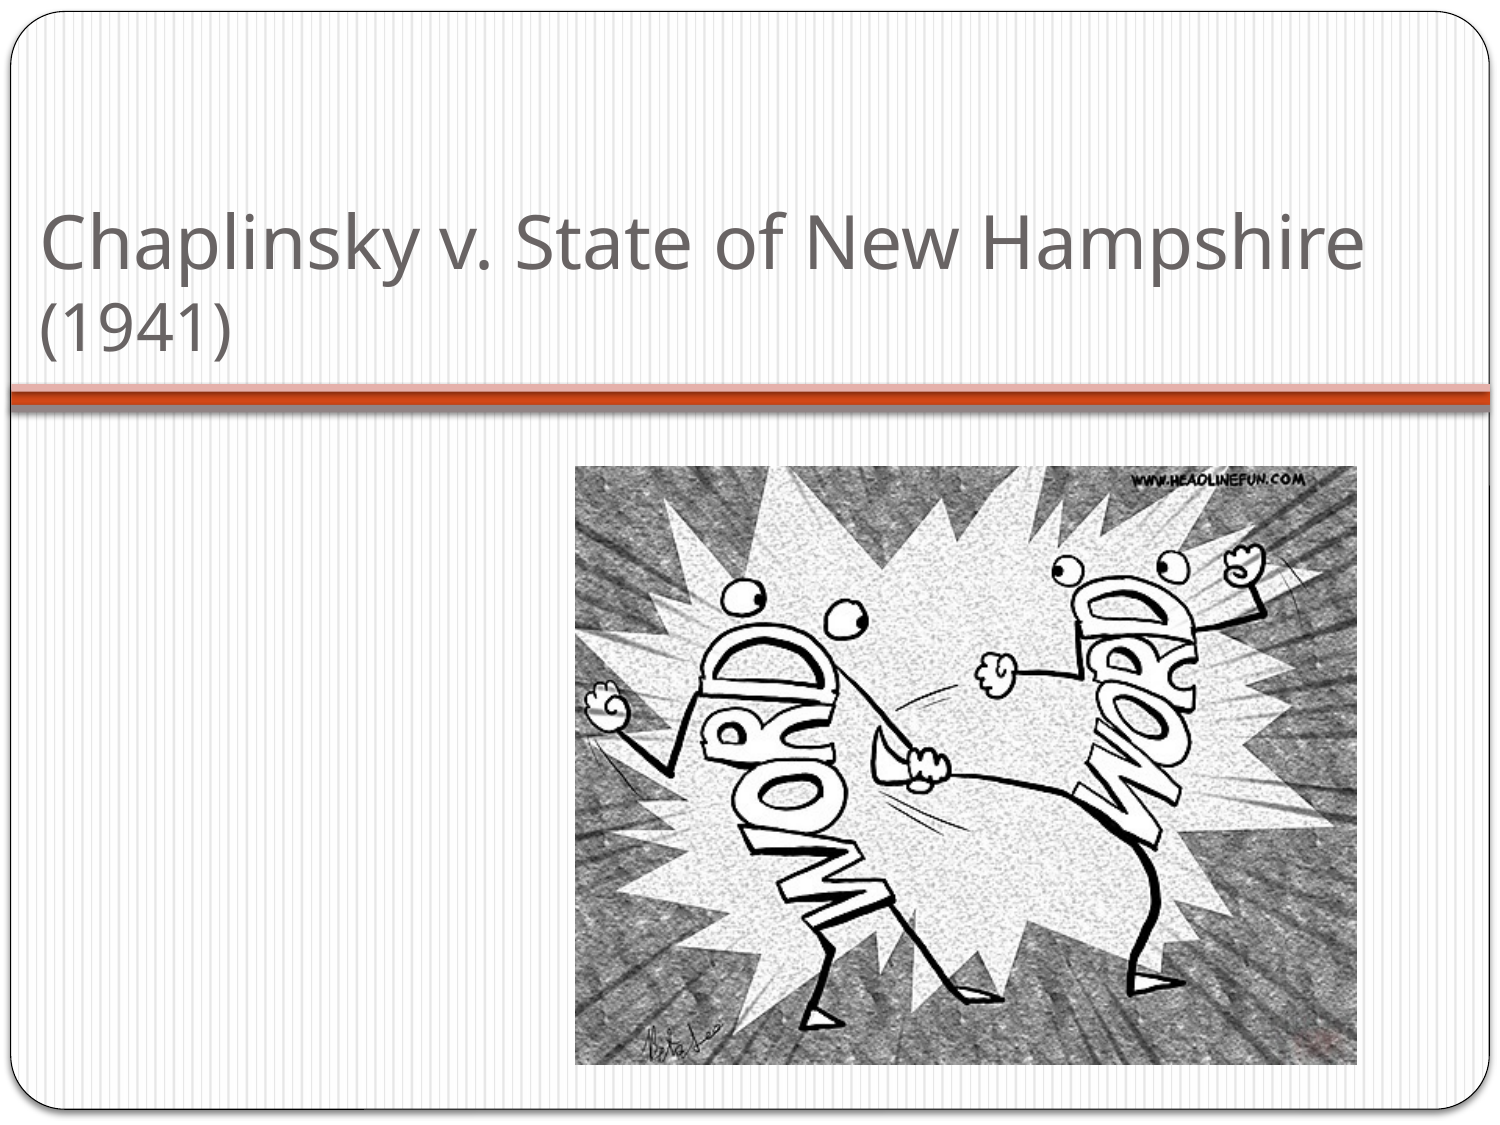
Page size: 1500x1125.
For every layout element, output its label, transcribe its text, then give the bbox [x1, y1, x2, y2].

title Chaplinsky v. State of New Hampshire (1941) [24, 156, 1475, 380]
picture [574, 465, 1357, 1065]
